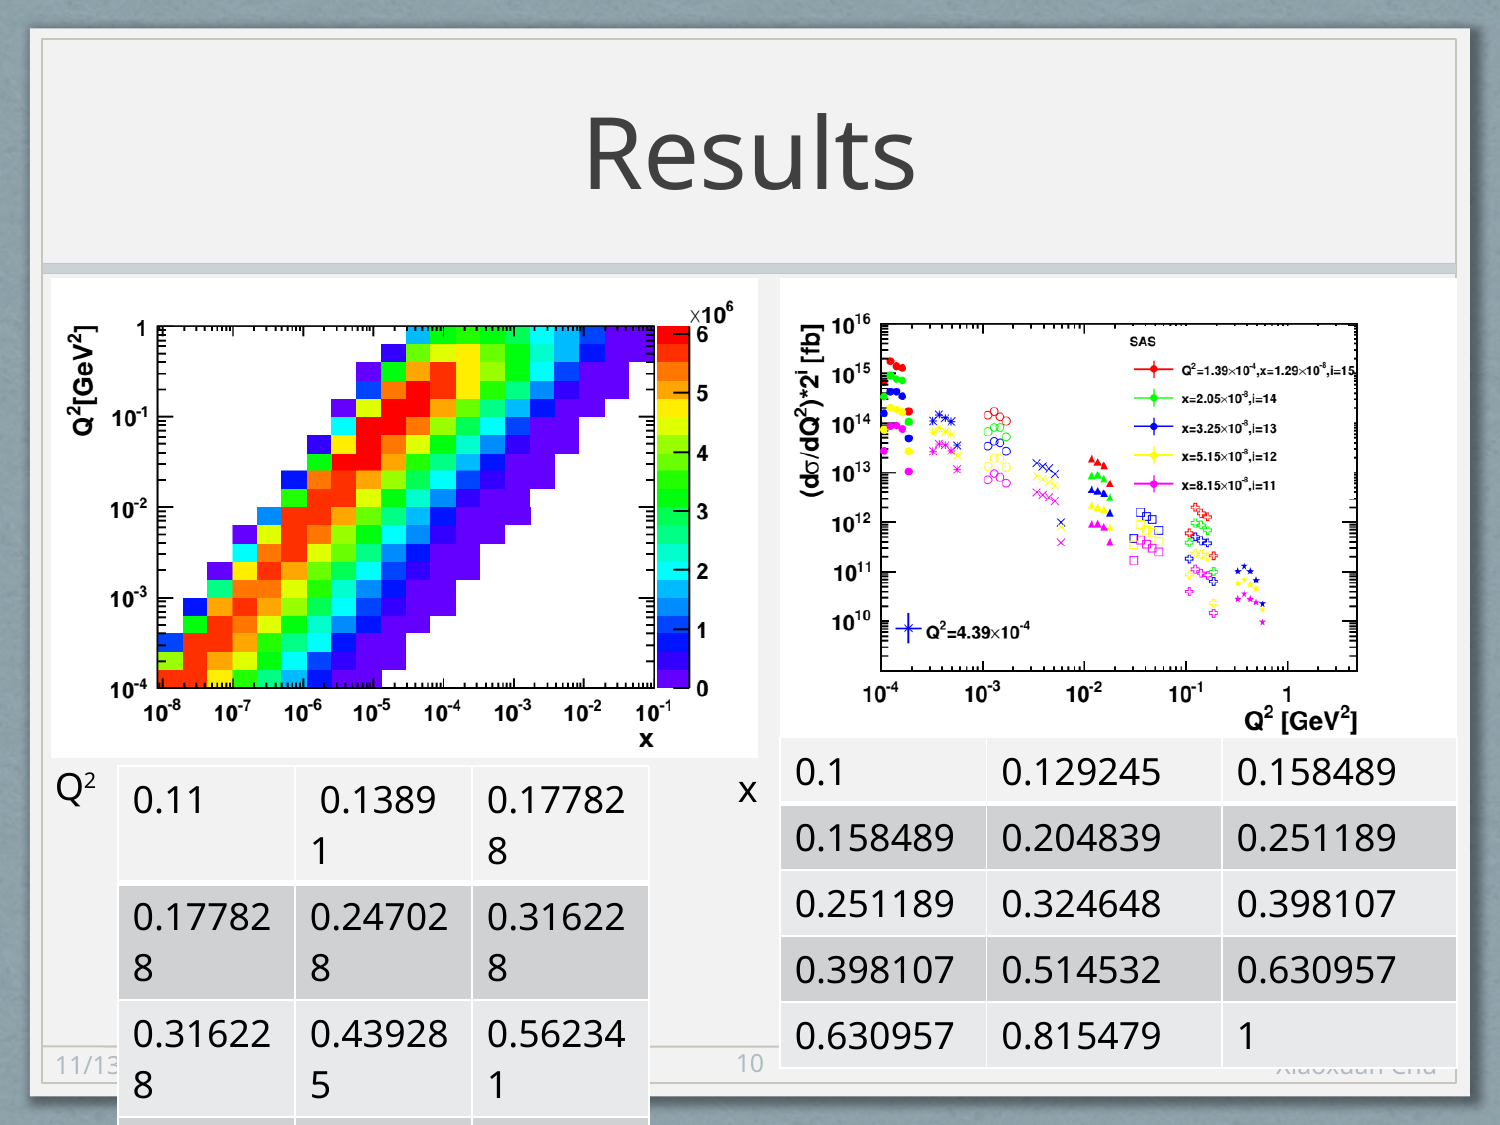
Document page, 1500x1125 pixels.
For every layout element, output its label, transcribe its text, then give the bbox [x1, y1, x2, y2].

title Results [147, 40, 1353, 260]
table_cell 0.439285 [296, 1001, 471, 1116]
table_cell 0.158489 [781, 806, 986, 869]
table_header 0.11 [119, 770, 294, 880]
table_header 0.158489 [1223, 750, 1456, 801]
table_cell 0.562341 [119, 1118, 294, 1125]
table_cell 0.177828 [119, 886, 294, 999]
table_cell 0.398107 [781, 937, 986, 1001]
table_cell 0.251189 [1223, 806, 1456, 869]
table_cell 0.630957 [1223, 937, 1456, 1001]
picture [50, 278, 759, 759]
table_header 0.177828 [473, 770, 648, 880]
table_cell 1 [1223, 1003, 1456, 1067]
table_cell 0.514532 [987, 937, 1221, 1001]
table_cell 0.316228 [119, 1001, 294, 1045]
text_box Q2 [39, 755, 118, 815]
table_header 0.129245 [987, 750, 1221, 801]
table_cell 0.204839 [987, 806, 1221, 869]
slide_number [39, 1045, 390, 1088]
table_cell 0.324648 [987, 871, 1221, 935]
slide_number 10 [687, 1042, 813, 1088]
table_cell 1 [473, 1118, 648, 1125]
table_cell 0.251189 [781, 871, 986, 935]
table_cell 0.815479 [987, 1003, 1221, 1045]
text_box x [723, 757, 813, 818]
table_cell 0.562341 [473, 1001, 648, 1116]
table_cell 0.316228 [119, 1088, 294, 1116]
table_header 0.13891 [296, 770, 471, 880]
table_cell 0.247028 [296, 886, 471, 999]
picture [779, 278, 1458, 738]
table_cell 0.630957 [781, 1003, 986, 1067]
table_cell 0.781171 [296, 1118, 471, 1125]
table_cell 0.398107 [1223, 871, 1456, 935]
table_header 0.1 [781, 749, 986, 801]
table_cell 0.316228 [473, 886, 648, 999]
footer Xiaoxuan Chu [977, 1045, 1453, 1088]
